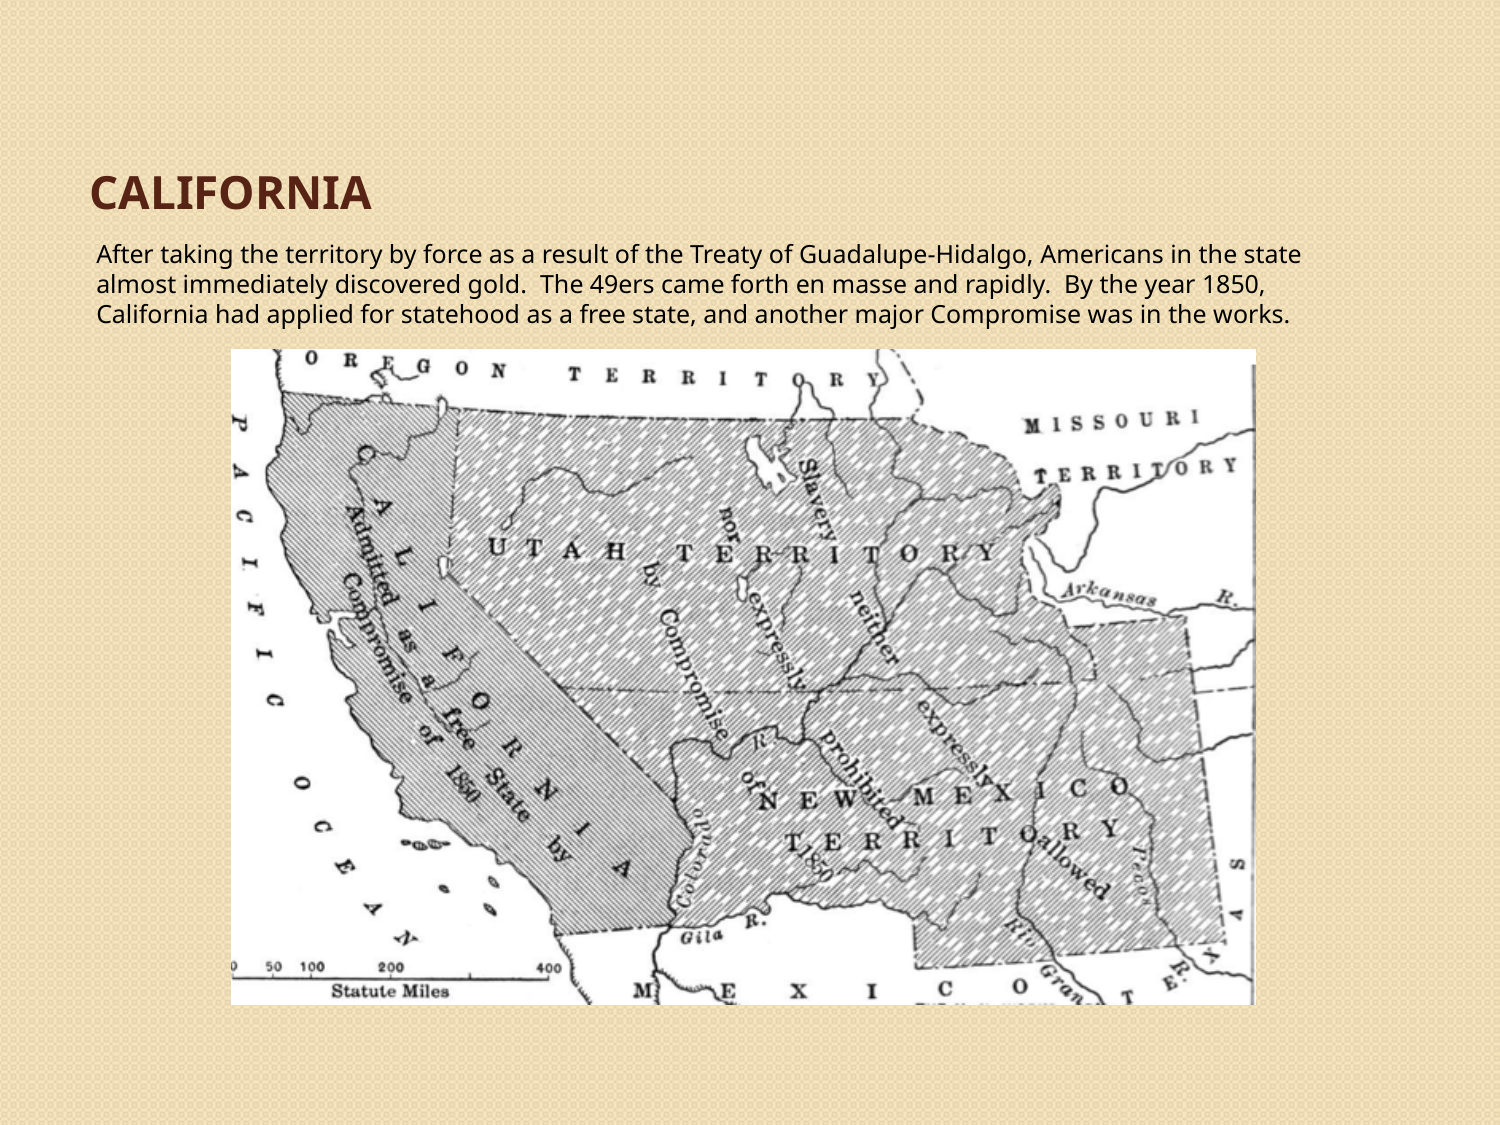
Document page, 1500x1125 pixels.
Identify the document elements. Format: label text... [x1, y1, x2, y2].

title California [75, 35, 700, 227]
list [231, 349, 1256, 1006]
list After taking the territory by force as a result of the Treaty of Guadalupe-Hidalgo, Americans in the state almost immediately discovered gold. The 49ers came forth en masse and rapidly. By the year 1850, California had applied for statehood as a free state, and another major Compromise was in the works. [75, 230, 1338, 346]
